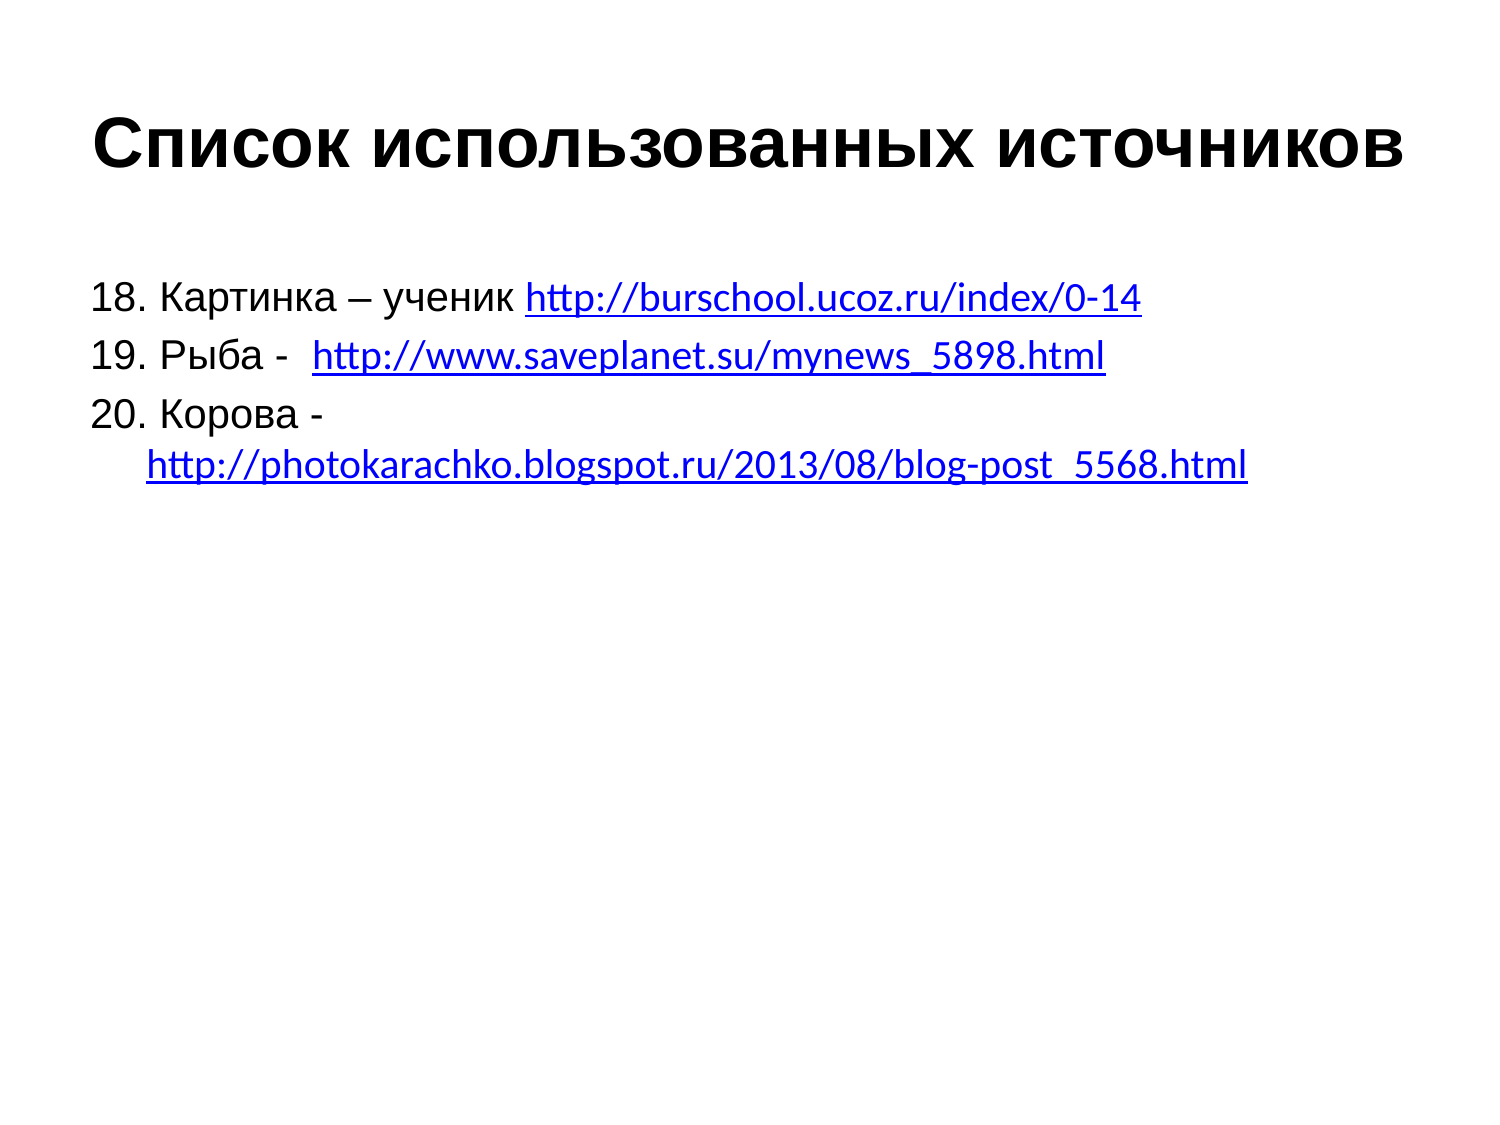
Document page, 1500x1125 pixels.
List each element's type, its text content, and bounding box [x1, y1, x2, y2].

list 18. Картинка – ученик http://burschool.ucoz.ru/index/0-14 19. Рыба - http://www.saveplanet.su/mynews_5898.html 20. Корова - http://photokarachko.blogspot.ru/2013/08/blog-post_5568.html [74, 262, 1426, 1006]
title Список использованных источников [74, 44, 1426, 233]
